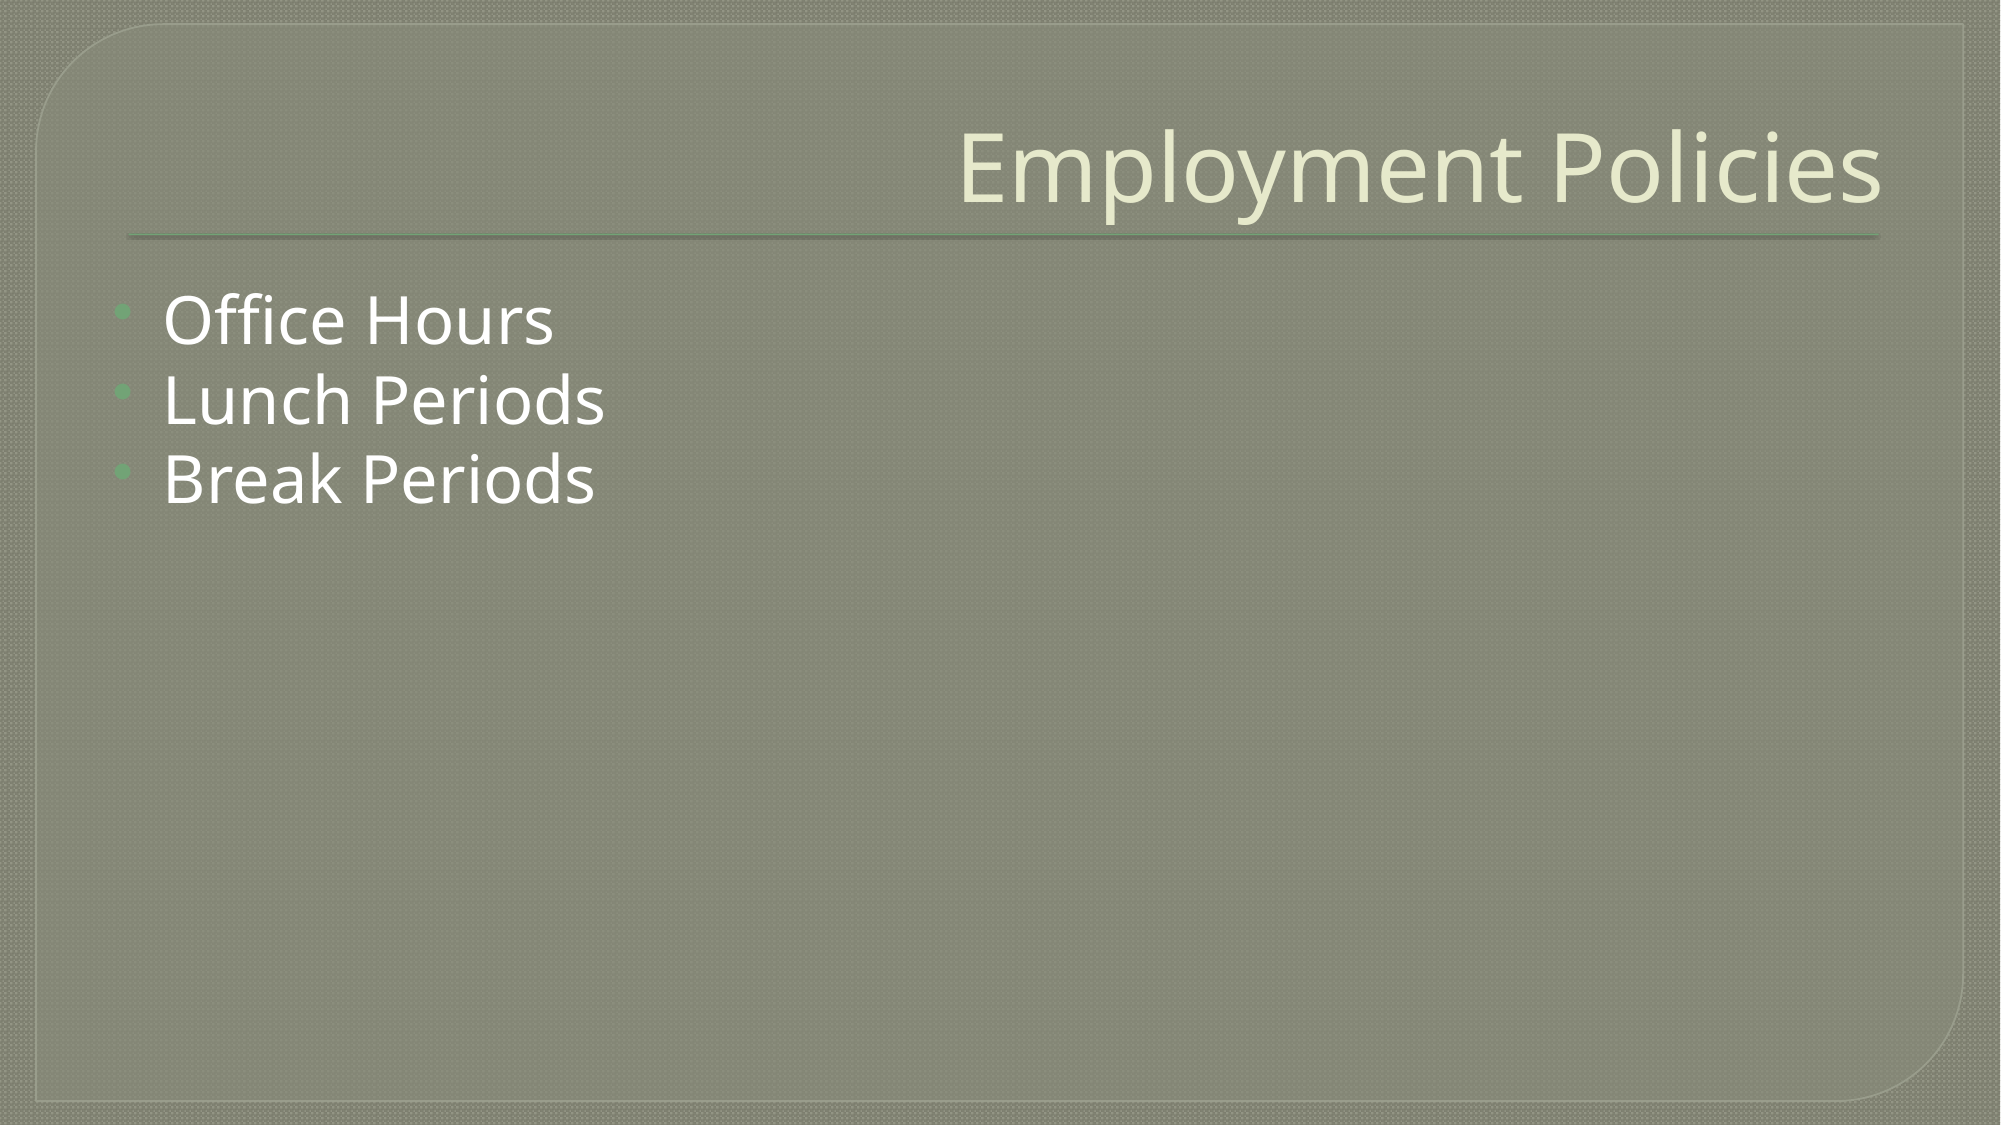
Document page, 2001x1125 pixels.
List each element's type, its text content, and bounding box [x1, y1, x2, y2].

list Office Hours Lunch Periods Break Periods [99, 270, 1900, 1013]
title Employment Policies [99, 41, 1900, 230]
